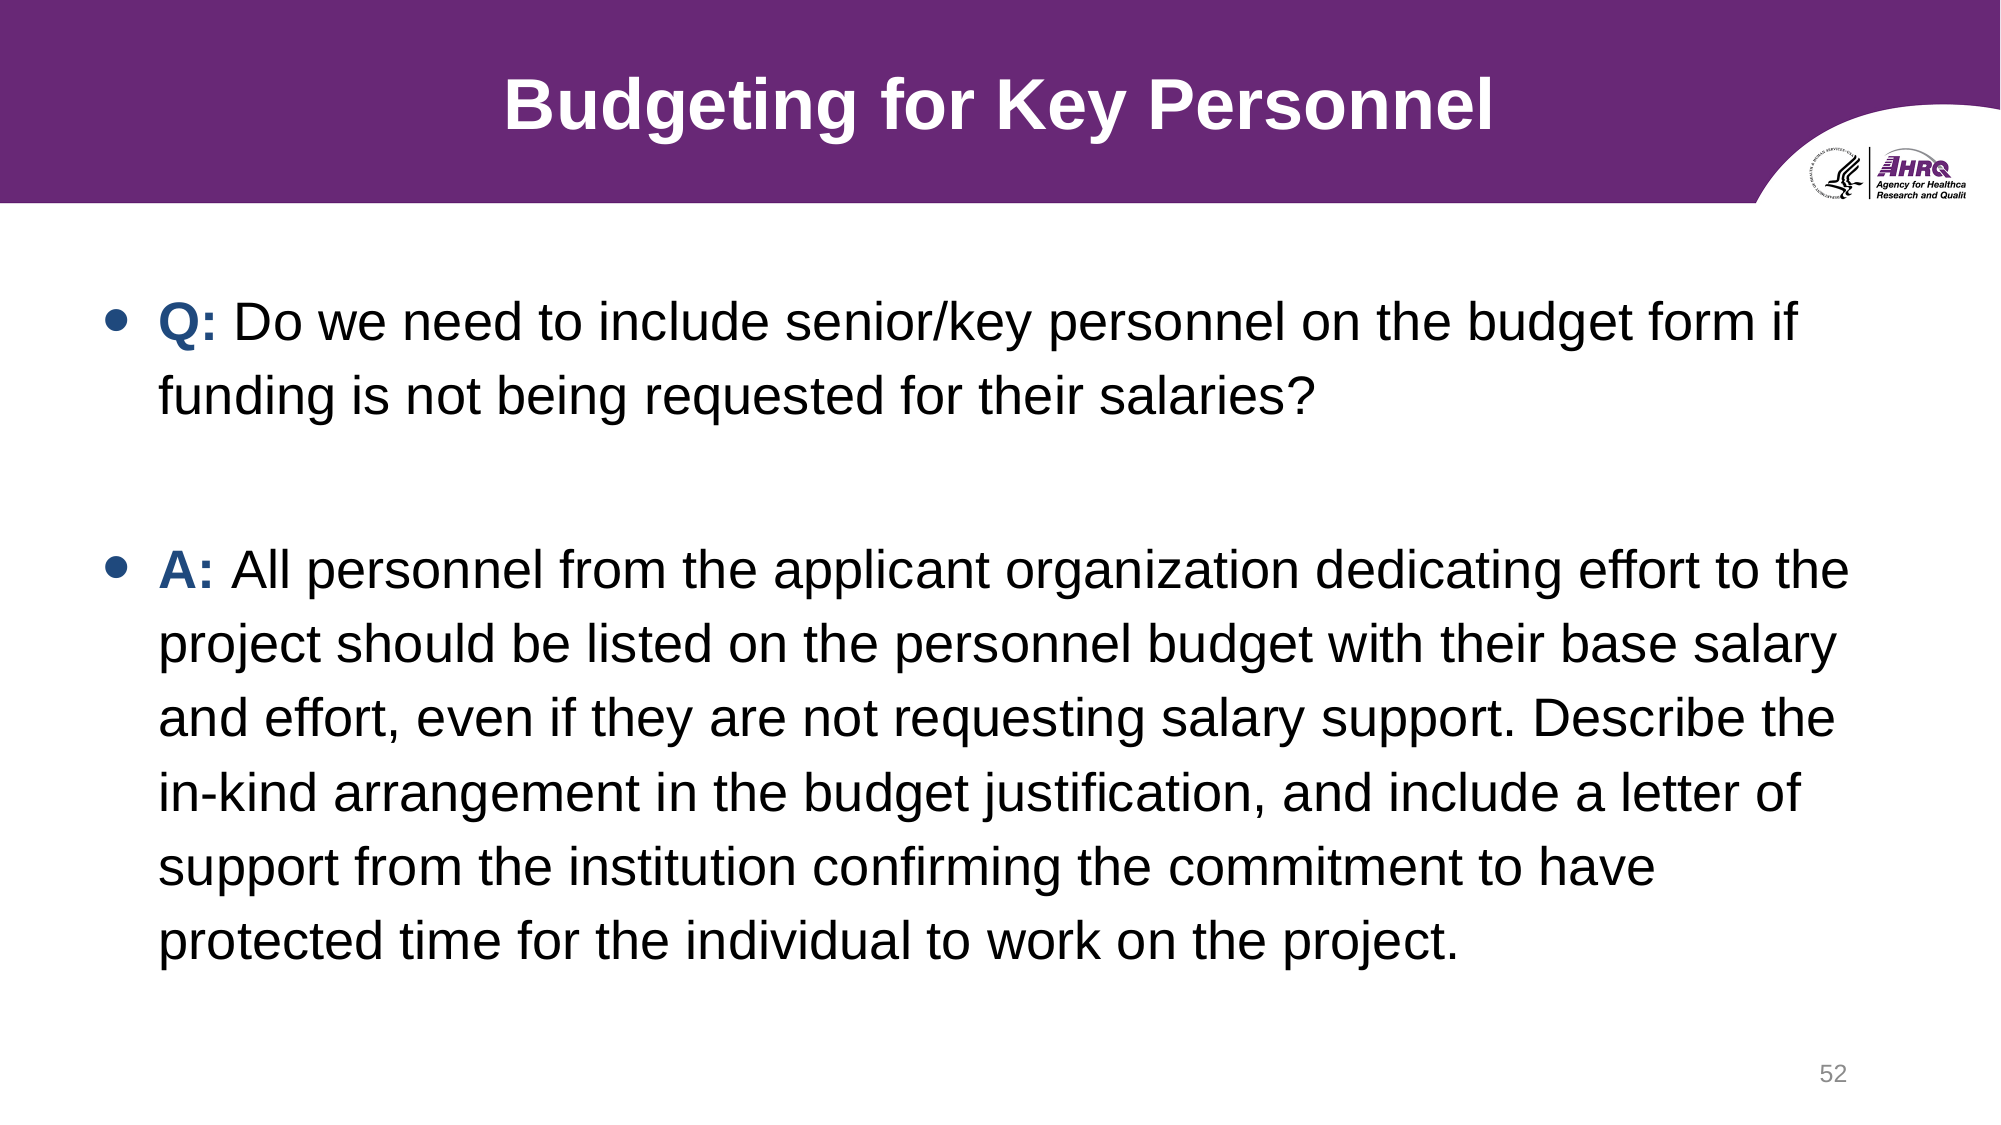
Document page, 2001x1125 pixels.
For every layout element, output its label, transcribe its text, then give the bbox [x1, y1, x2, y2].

list Q: Do we need to include senior/key personnel on the budget form if funding is not being requested for their salaries? A: All personnel from the applicant organization dedicating effort to the project should be listed on the personnel budget with their base salary and effort, even if they are not requesting salary support. Describe the in-kind arrangement in the budget justification, and include a letter of support from the institution confirming the commitment to have protected time for the individual to work on the project. [87, 270, 1875, 1013]
title Budgeting for Key Personnel [275, 50, 1725, 152]
slide_number 52 [1412, 1042, 1863, 1103]
picture [0, 0, 2001, 1125]
